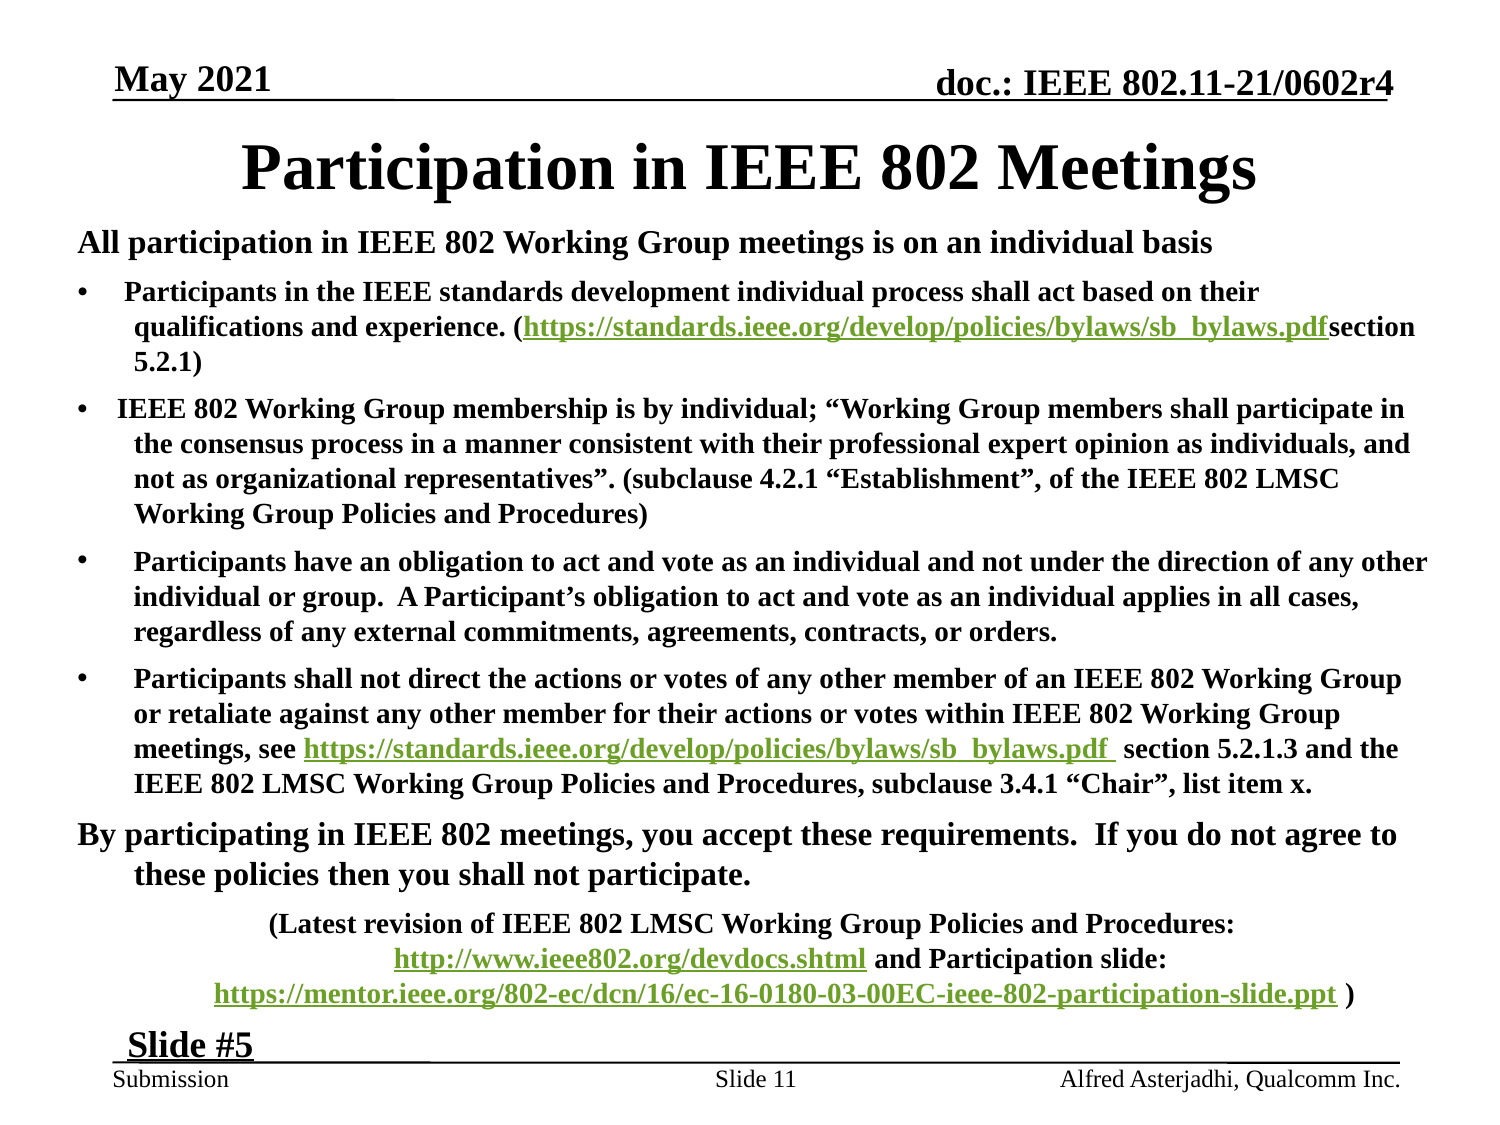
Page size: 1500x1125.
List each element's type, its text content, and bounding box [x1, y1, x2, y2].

text_box Slide #5 [112, 1012, 269, 1073]
slide_number Slide 11 [712, 1061, 800, 1123]
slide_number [114, 54, 493, 100]
footer Alfred Asterjadhi, Qualcomm Inc. [878, 1061, 1402, 1093]
list All participation in IEEE 802 Working Group meetings is on an individual basis • Participants in the IEEE standards development individual process shall act based on their qualifications and experience. (https://standards.ieee.org/develop/policies/bylaws/sb_bylaws.pdfsection 5.2.1) • IEEE 802 Working Group membership is by individual; “Working Group members shall participate in the consensus process in a manner consistent with their professional expert opinion as individuals, and not as organizational representatives”. (subclause 4.2.1 “Establishment”, of the IEEE 802 LMSC Working Group Policies and Procedures) Participants have an obligation to act and vote as an individual and not under the direction of any other individual or group. A Participant’s obligation to act and vote as an individual applies in all cases, regardless of any external commitments, agreements, contracts, or orders. Participants shall not direct the actions or votes of any other member of an IEEE 802 Working Group or retaliate against any other member for their actions or votes within IEEE 802 Working Group meetings, see https://standards.ieee.org/develop/policies/bylaws/sb_bylaws.pdf section 5.2.1.3 and the IEEE 802 LMSC Working Group Policies and Procedures, subclause 3.4.1 “Chair”, list item x. By participating in IEEE 802 meetings, you accept these requirements. If you do not agree to these policies then you shall not participate. (Latest revision of IEEE 802 LMSC Working Group Policies and Procedures: http://www.ieee802.org/devdocs.shtml and Participation slide: https://mentor.ieee.org/802-ec/dcn/16/ec-16-0180-03-00EC-ieee-802-participation-slide.ppt ) [62, 212, 1451, 1001]
title Participation in IEEE 802 Meetings [112, 112, 1388, 212]
